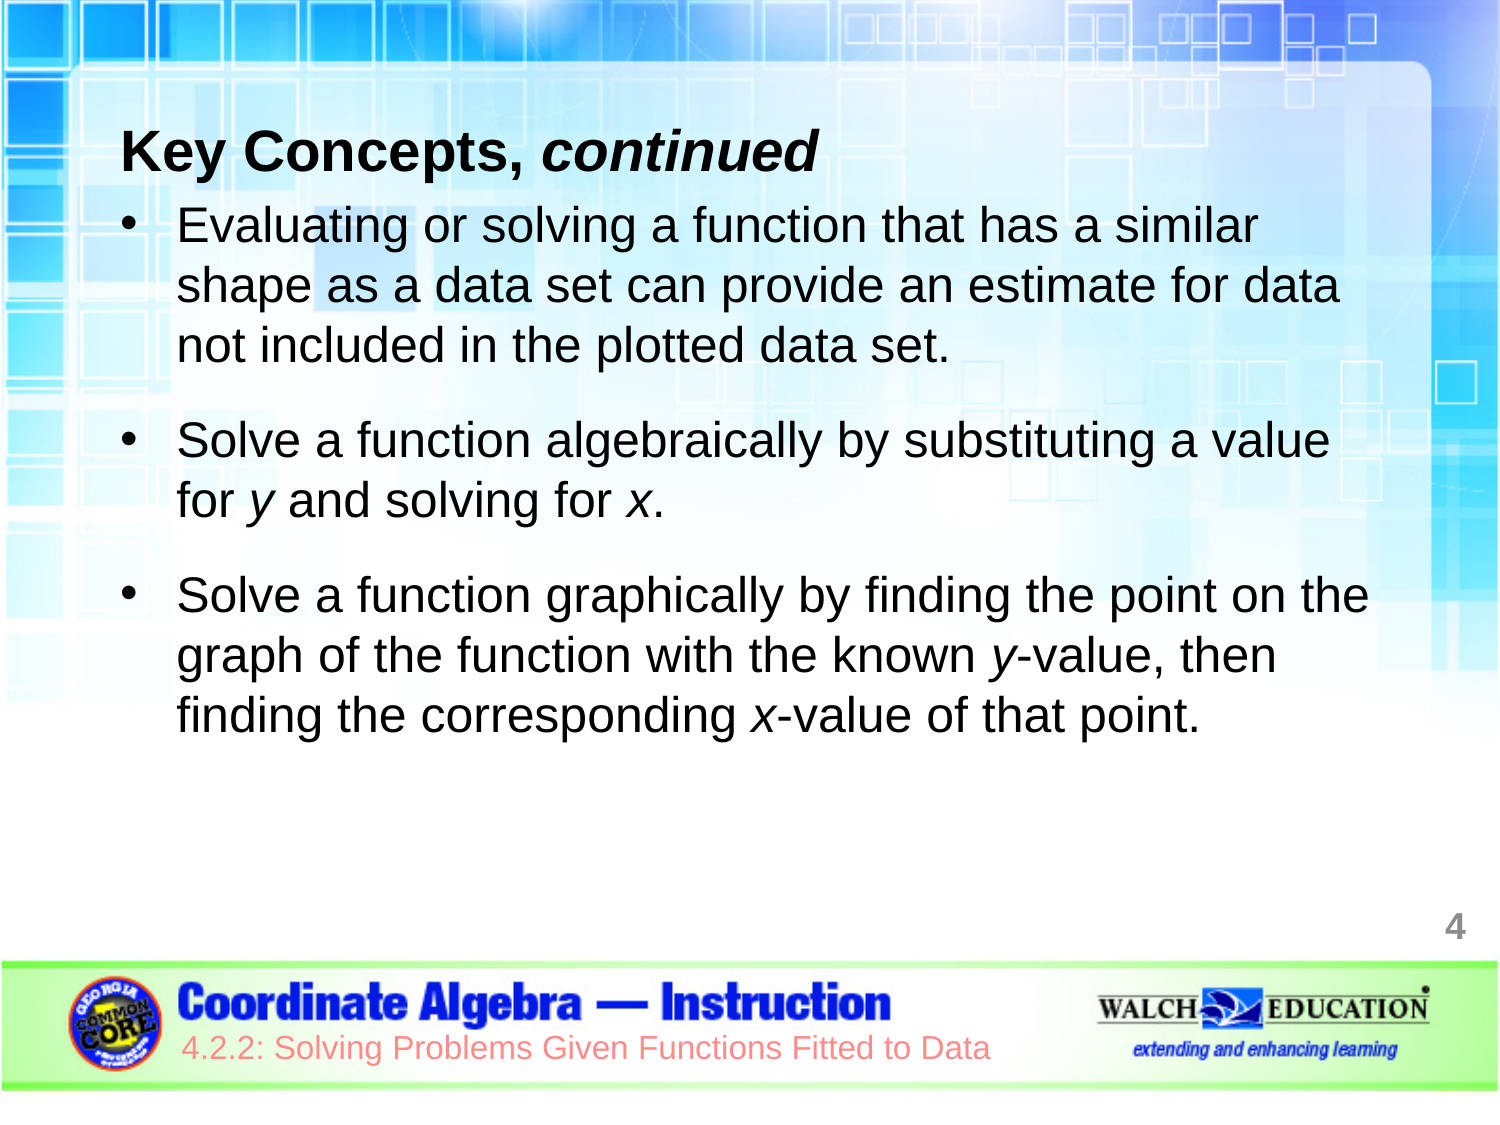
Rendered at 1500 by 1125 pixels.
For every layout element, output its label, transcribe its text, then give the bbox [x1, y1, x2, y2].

footer 4.2.2: Solving Problems Given Functions Fitted to Data [166, 1024, 1080, 1069]
slide_number 4 [1361, 901, 1481, 949]
picture [1, 0, 1500, 1091]
subtitle Key Concepts, continued Evaluating or solving a function that has a similar shape as a data set can provide an estimate for data not included in the plotted data set. Solve a function algebraically by substituting a value for y and solving for x. Solve a function graphically by finding the point on the graph of the function with the known y-value, then finding the corresponding x-value of that point. [105, 105, 1394, 925]
